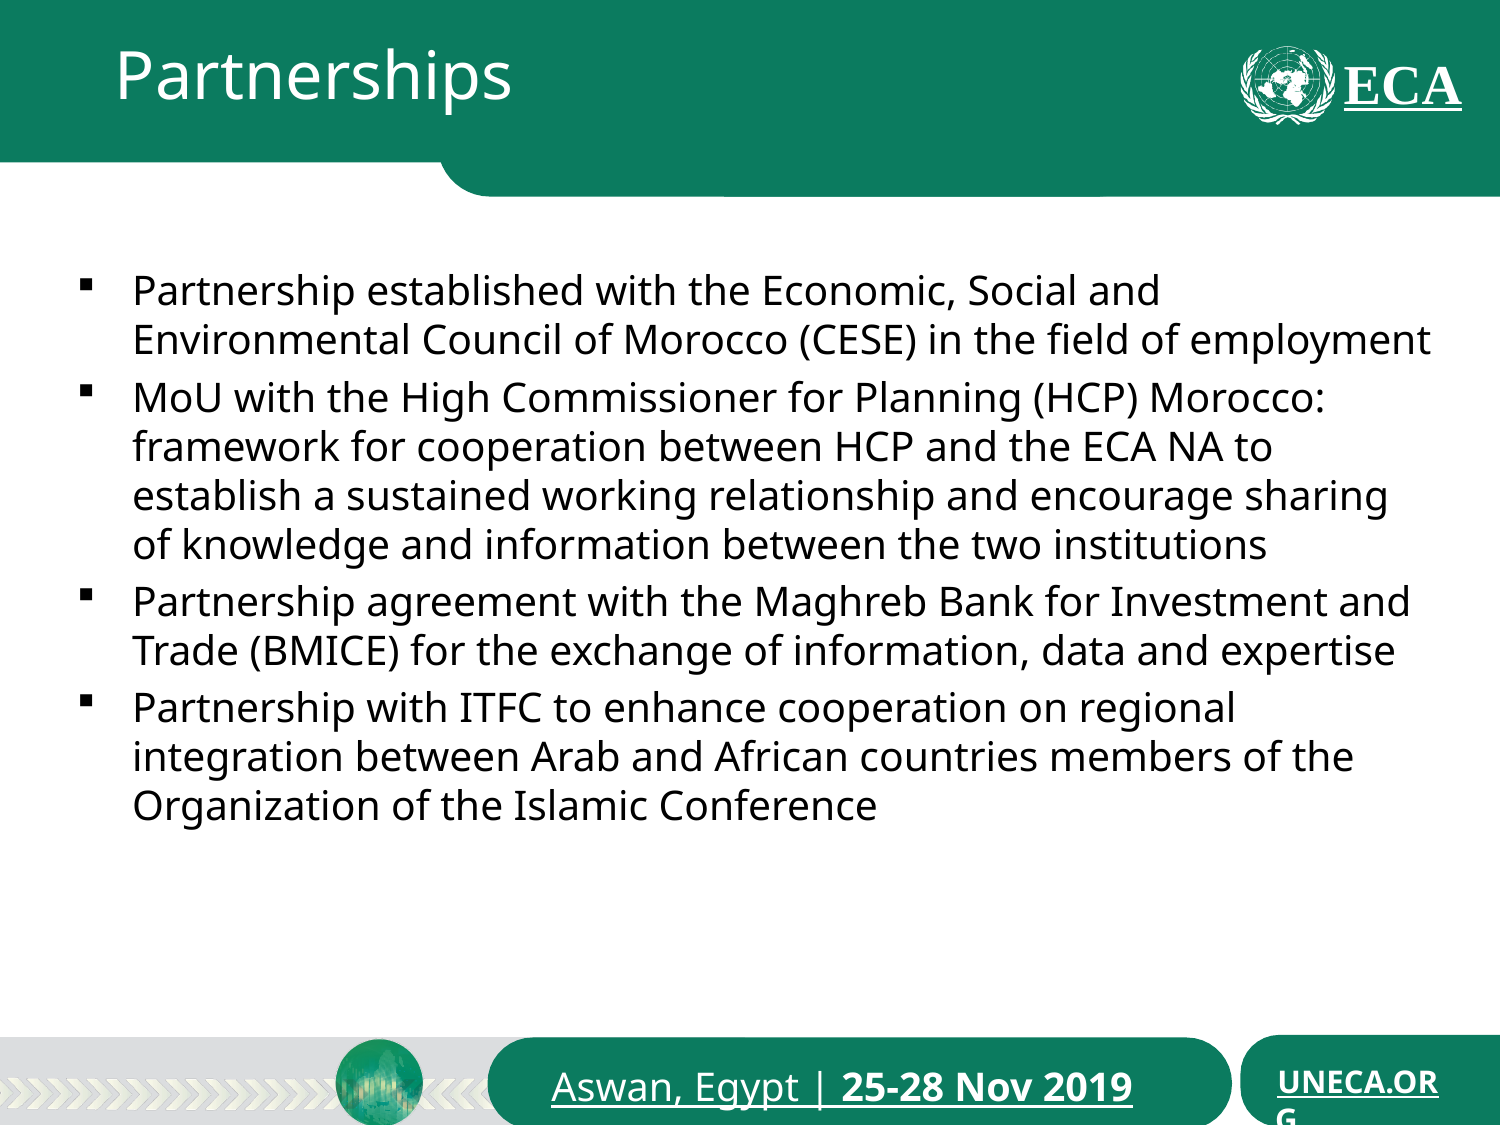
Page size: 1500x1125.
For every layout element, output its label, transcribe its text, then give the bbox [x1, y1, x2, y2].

list Partnership established with the Economic, Social and Environmental Council of Morocco (CESE) in the field of employment MoU with the High Commissioner for Planning (HCP) Morocco: framework for cooperation between HCP and the ECA NA to establish a sustained working relationship and encourage sharing of knowledge and information between the two institutions Partnership agreement with the Maghreb Bank for Investment and Trade (BMICE) for the exchange of information, data and expertise Partnership with ITFC to enhance cooperation on regional integration between Arab and African countries members of the Organization of the Islamic Conference [55, 257, 1450, 925]
picture [0, 1037, 526, 1125]
list Partnerships [99, 24, 1425, 143]
